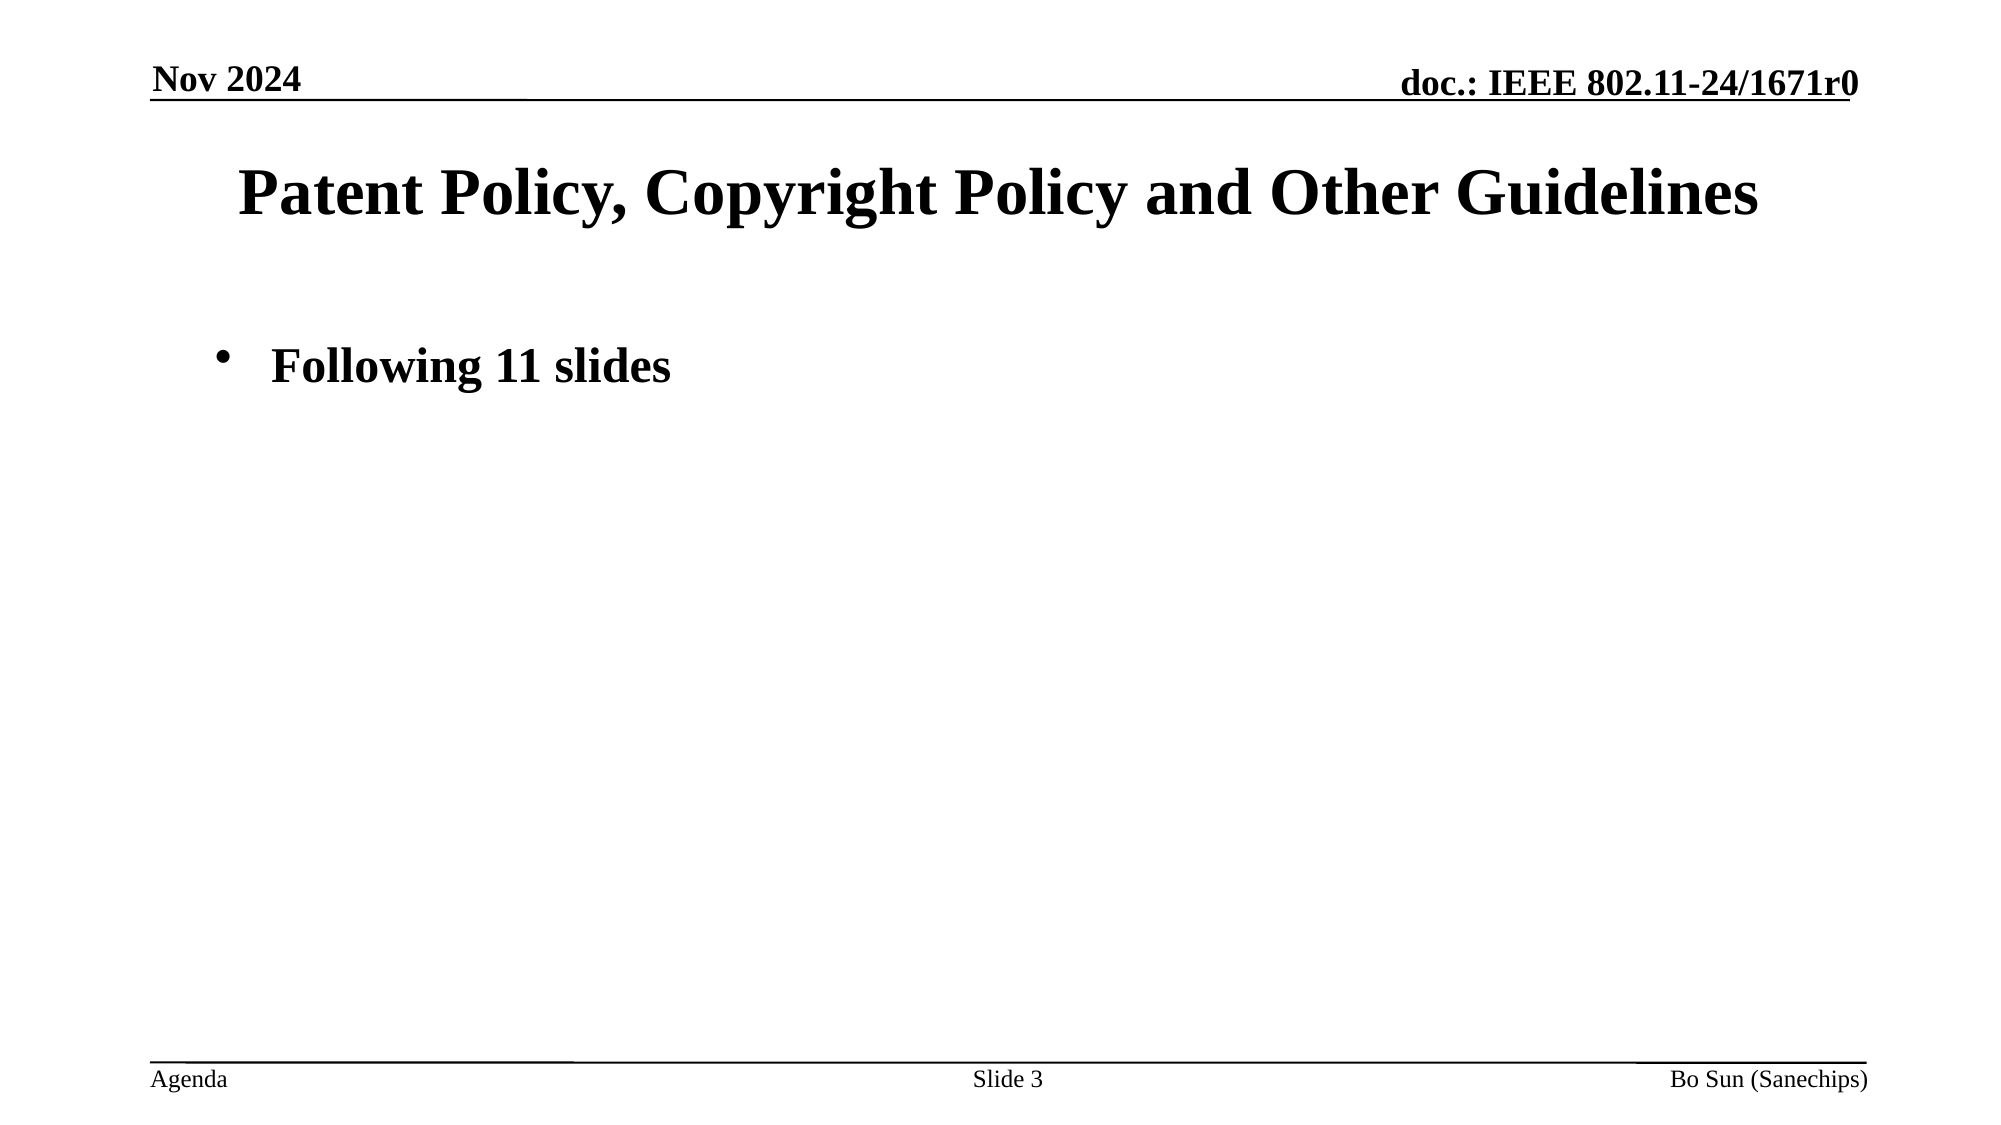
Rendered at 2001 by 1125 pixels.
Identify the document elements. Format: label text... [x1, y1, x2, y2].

text_box Following 11 slides [200, 324, 1800, 1000]
footer Bo Sun (Sanechips) [1171, 1061, 1869, 1093]
slide_number Slide [949, 1061, 1067, 1123]
text_box Patent Policy, Copyright Policy and Other Guidelines [200, 100, 1800, 276]
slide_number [152, 54, 563, 100]
